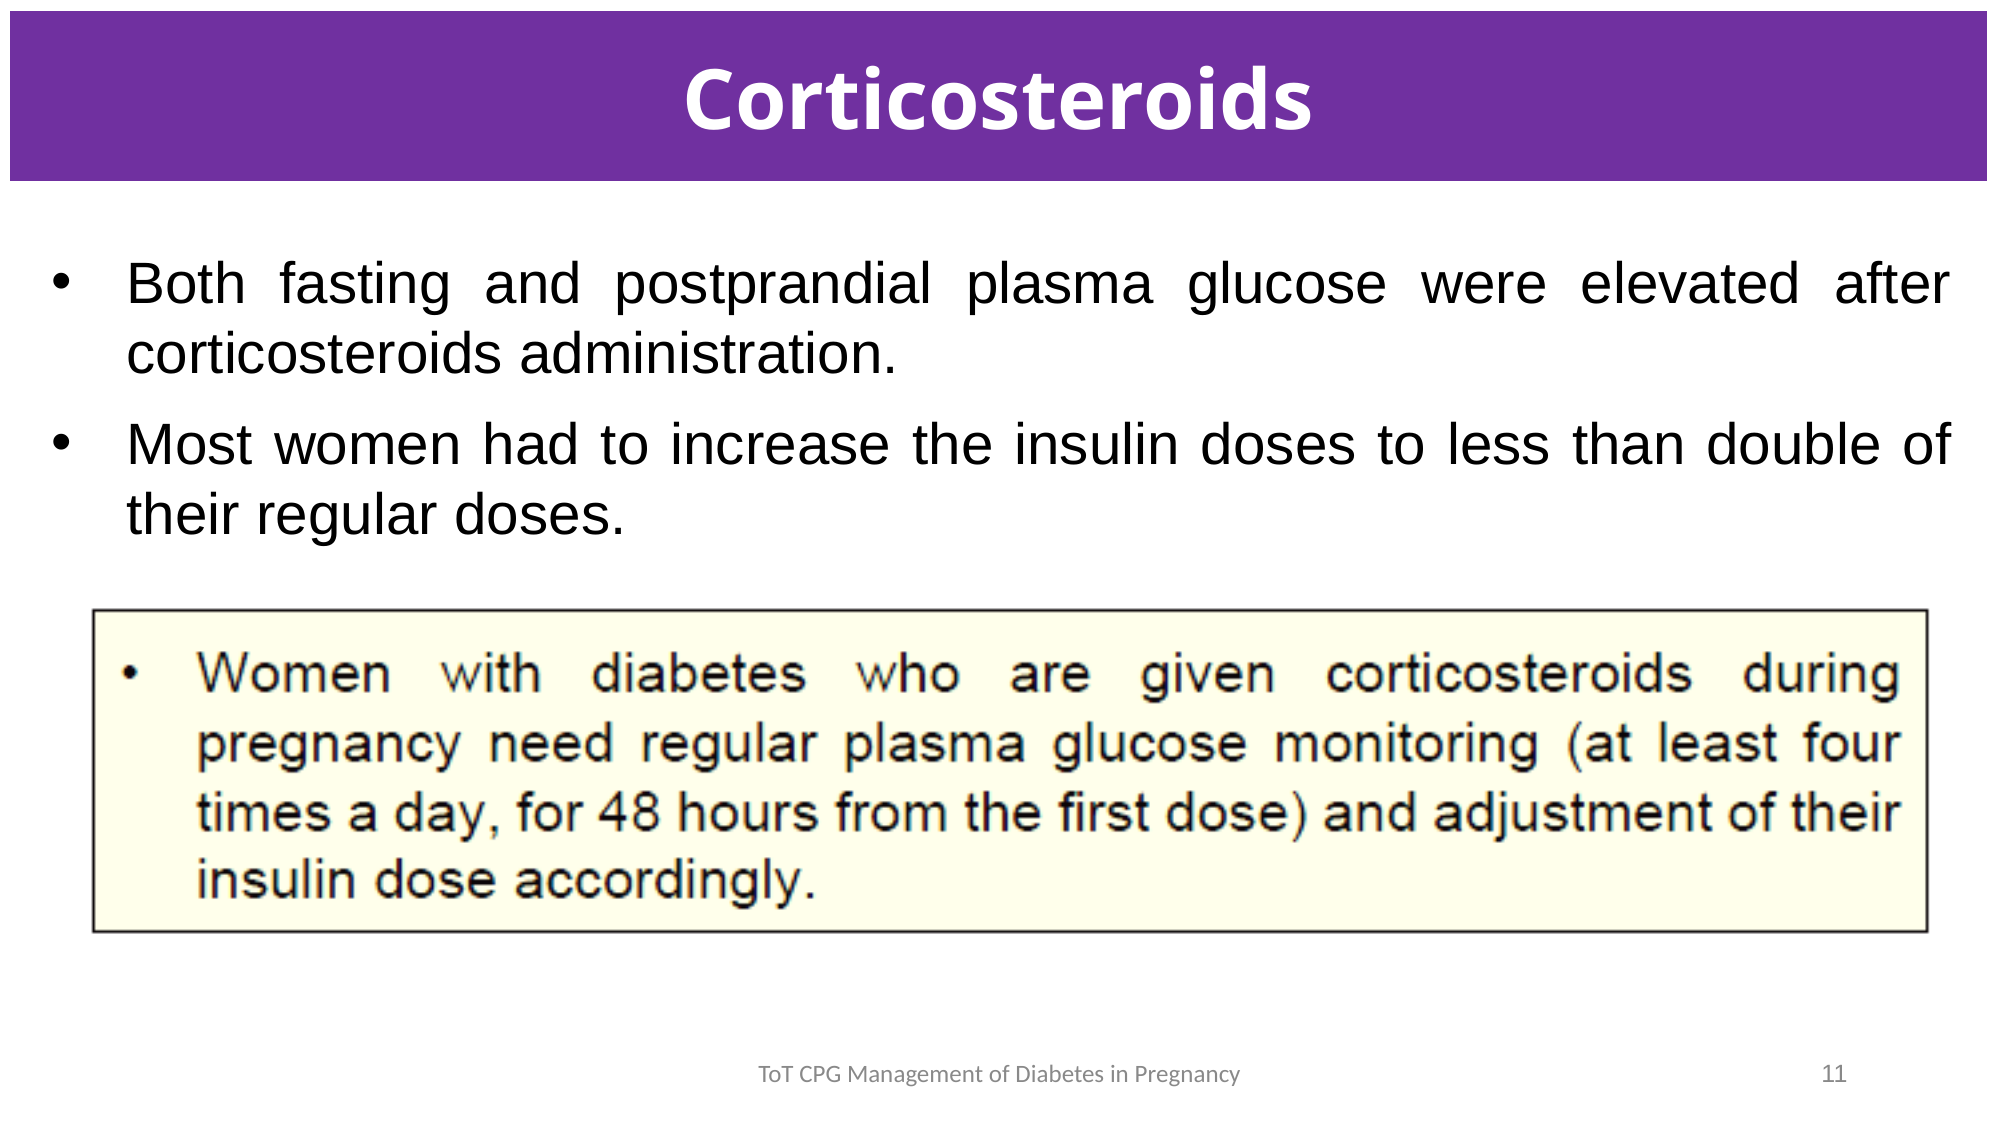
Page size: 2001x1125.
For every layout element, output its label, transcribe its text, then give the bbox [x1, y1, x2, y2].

footer ToT CPG Management of Diabetes in Pregnancy [662, 1042, 1338, 1103]
list Both fasting and postprandial plasma glucose were elevated after corticosteroids administration. Most women had to increase the insulin doses to less than double of their regular doses. [21, 237, 1969, 1075]
slide_number 11 [1412, 1042, 1863, 1103]
table_header Corticosteroids [10, 11, 1987, 181]
picture [67, 592, 1953, 958]
